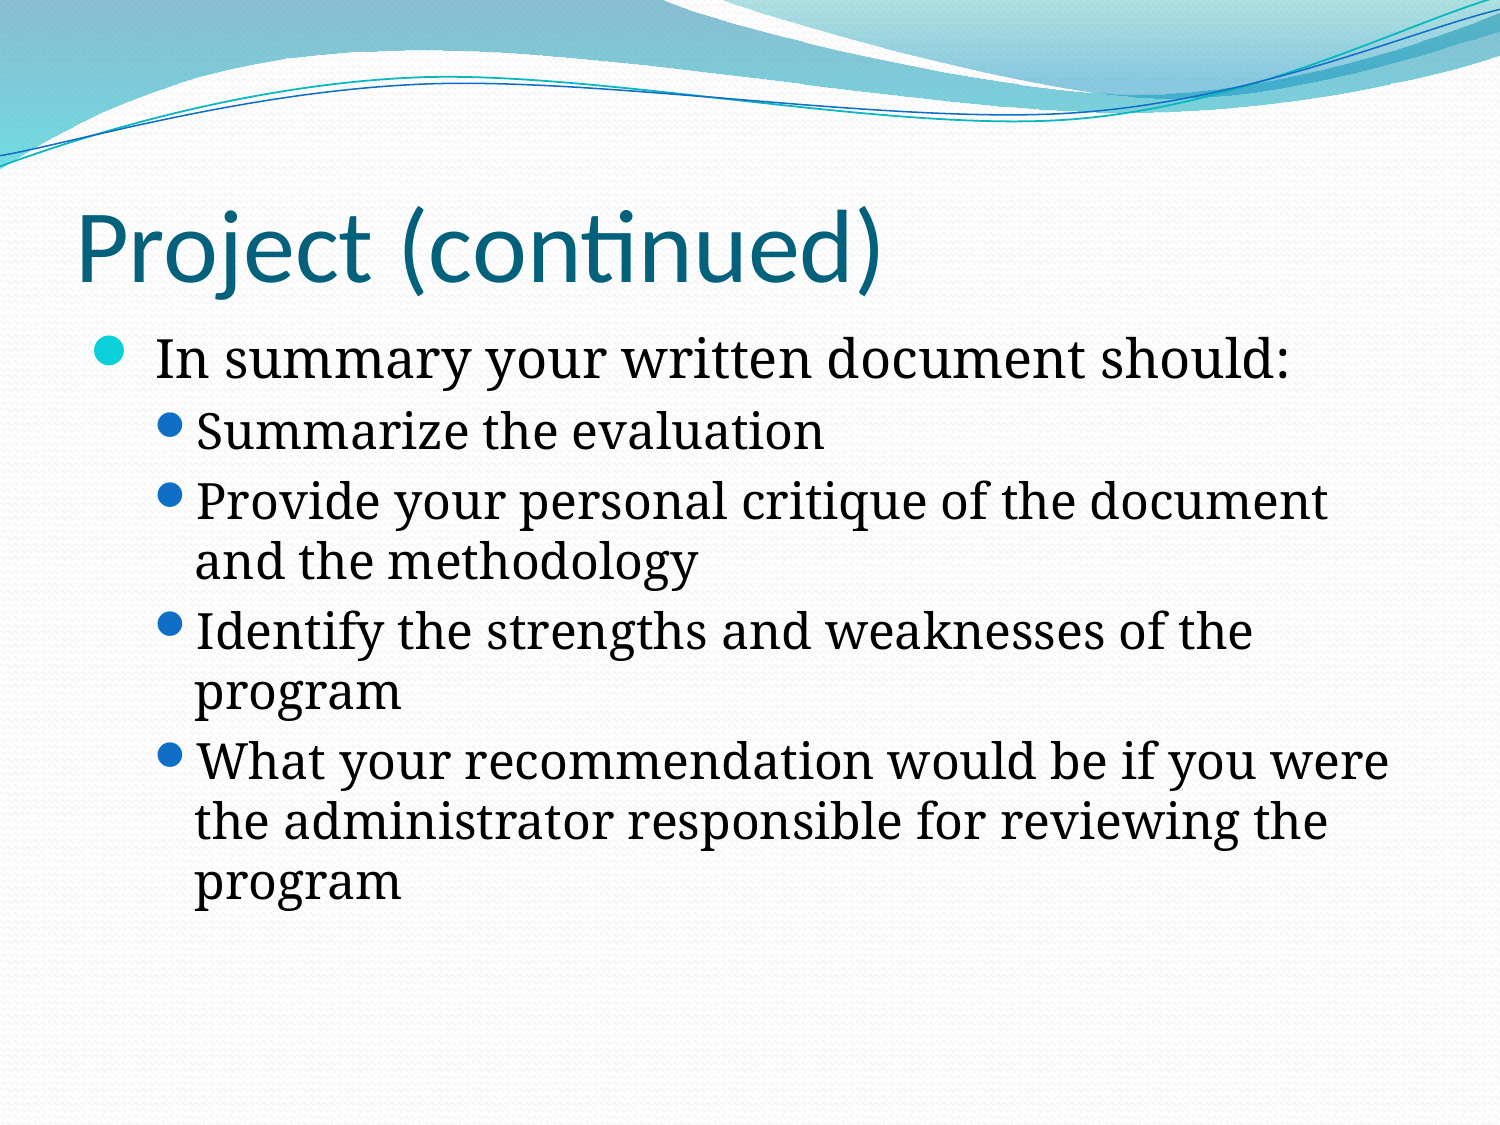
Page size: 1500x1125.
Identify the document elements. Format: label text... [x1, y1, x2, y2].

list In summary your written document should: Summarize the evaluation Provide your personal critique of the document and the methodology Identify the strengths and weaknesses of the program What your recommendation would be if you were the administrator responsible for reviewing the program [75, 317, 1425, 1038]
title Project (continued) [75, 115, 1425, 303]
